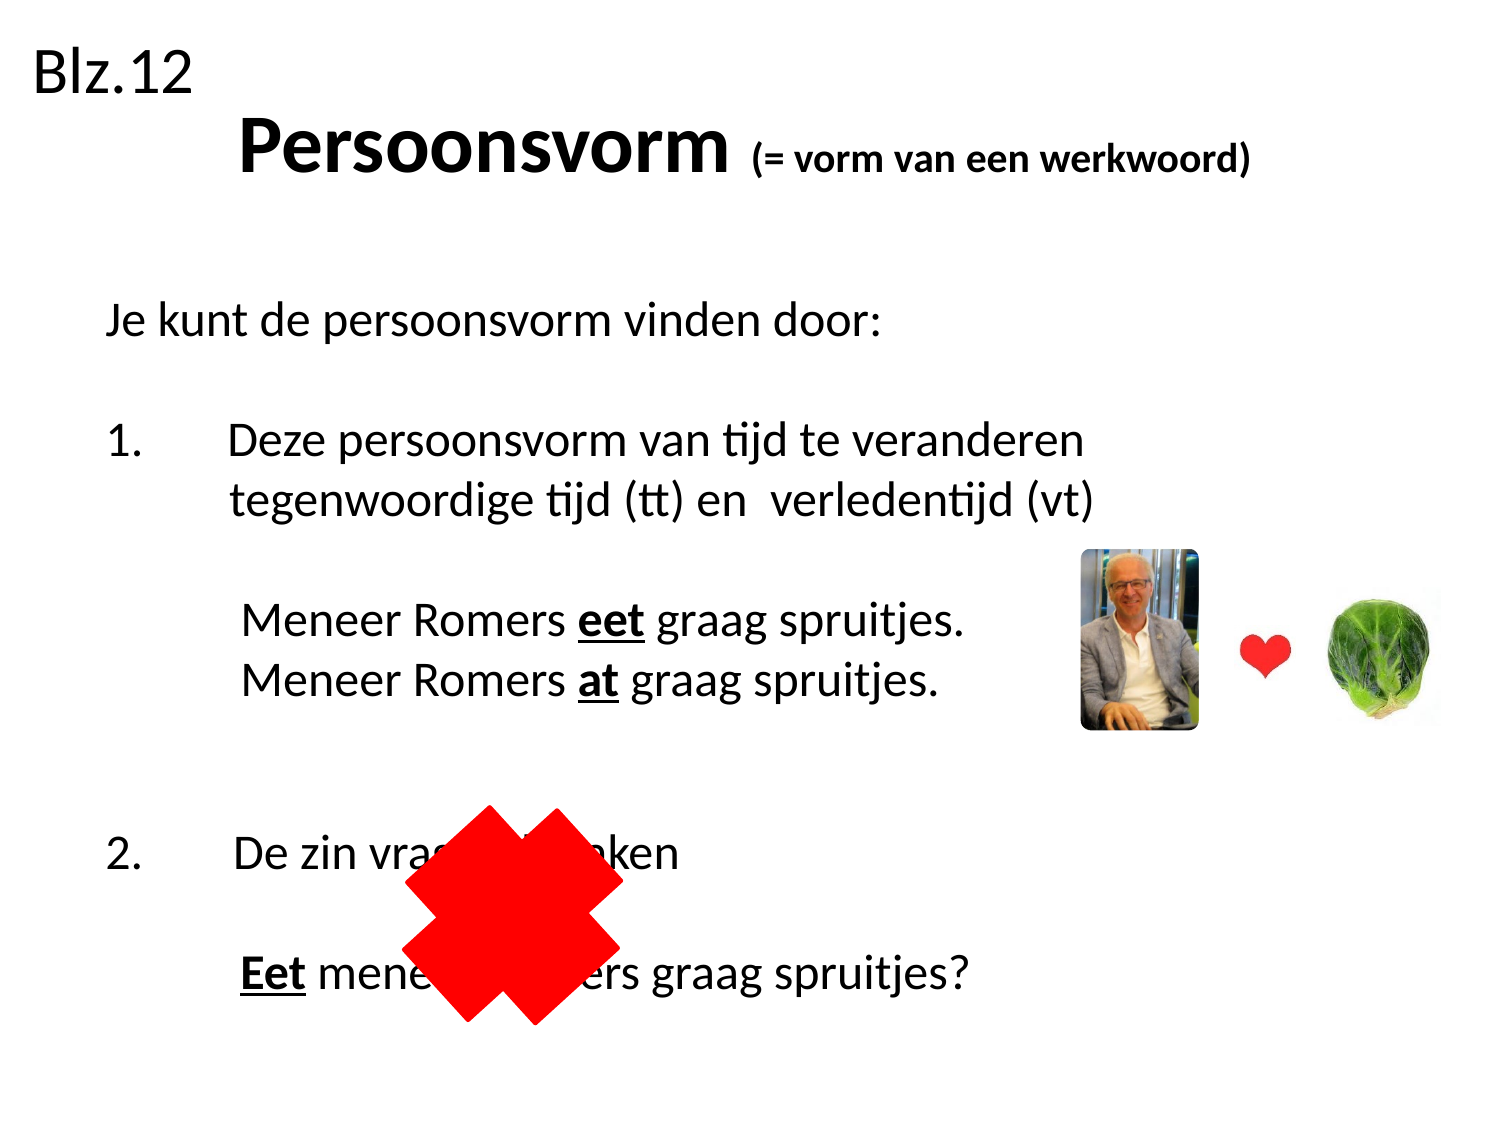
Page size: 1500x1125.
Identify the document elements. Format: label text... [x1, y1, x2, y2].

text_box [401, 805, 624, 1026]
text_box Blz.12 [17, 19, 313, 110]
title Persoonsvorm (= vorm van een werkwoord) [75, 45, 1425, 233]
picture [1313, 587, 1441, 726]
picture [1080, 548, 1200, 731]
text_box Je kunt de persoonsvorm vinden door: Deze persoonsvorm van tijd te veranderen tegenwoordige tijd (tt) en verledentijd (vt) Meneer Romers eet graag spruitjes. Meneer Romers at graag spruitjes. [90, 432, 1441, 621]
text_box 2. De zin vragend maken Eet meneer Romers graag spruitjes? [90, 846, 1441, 1034]
picture [1233, 625, 1296, 688]
